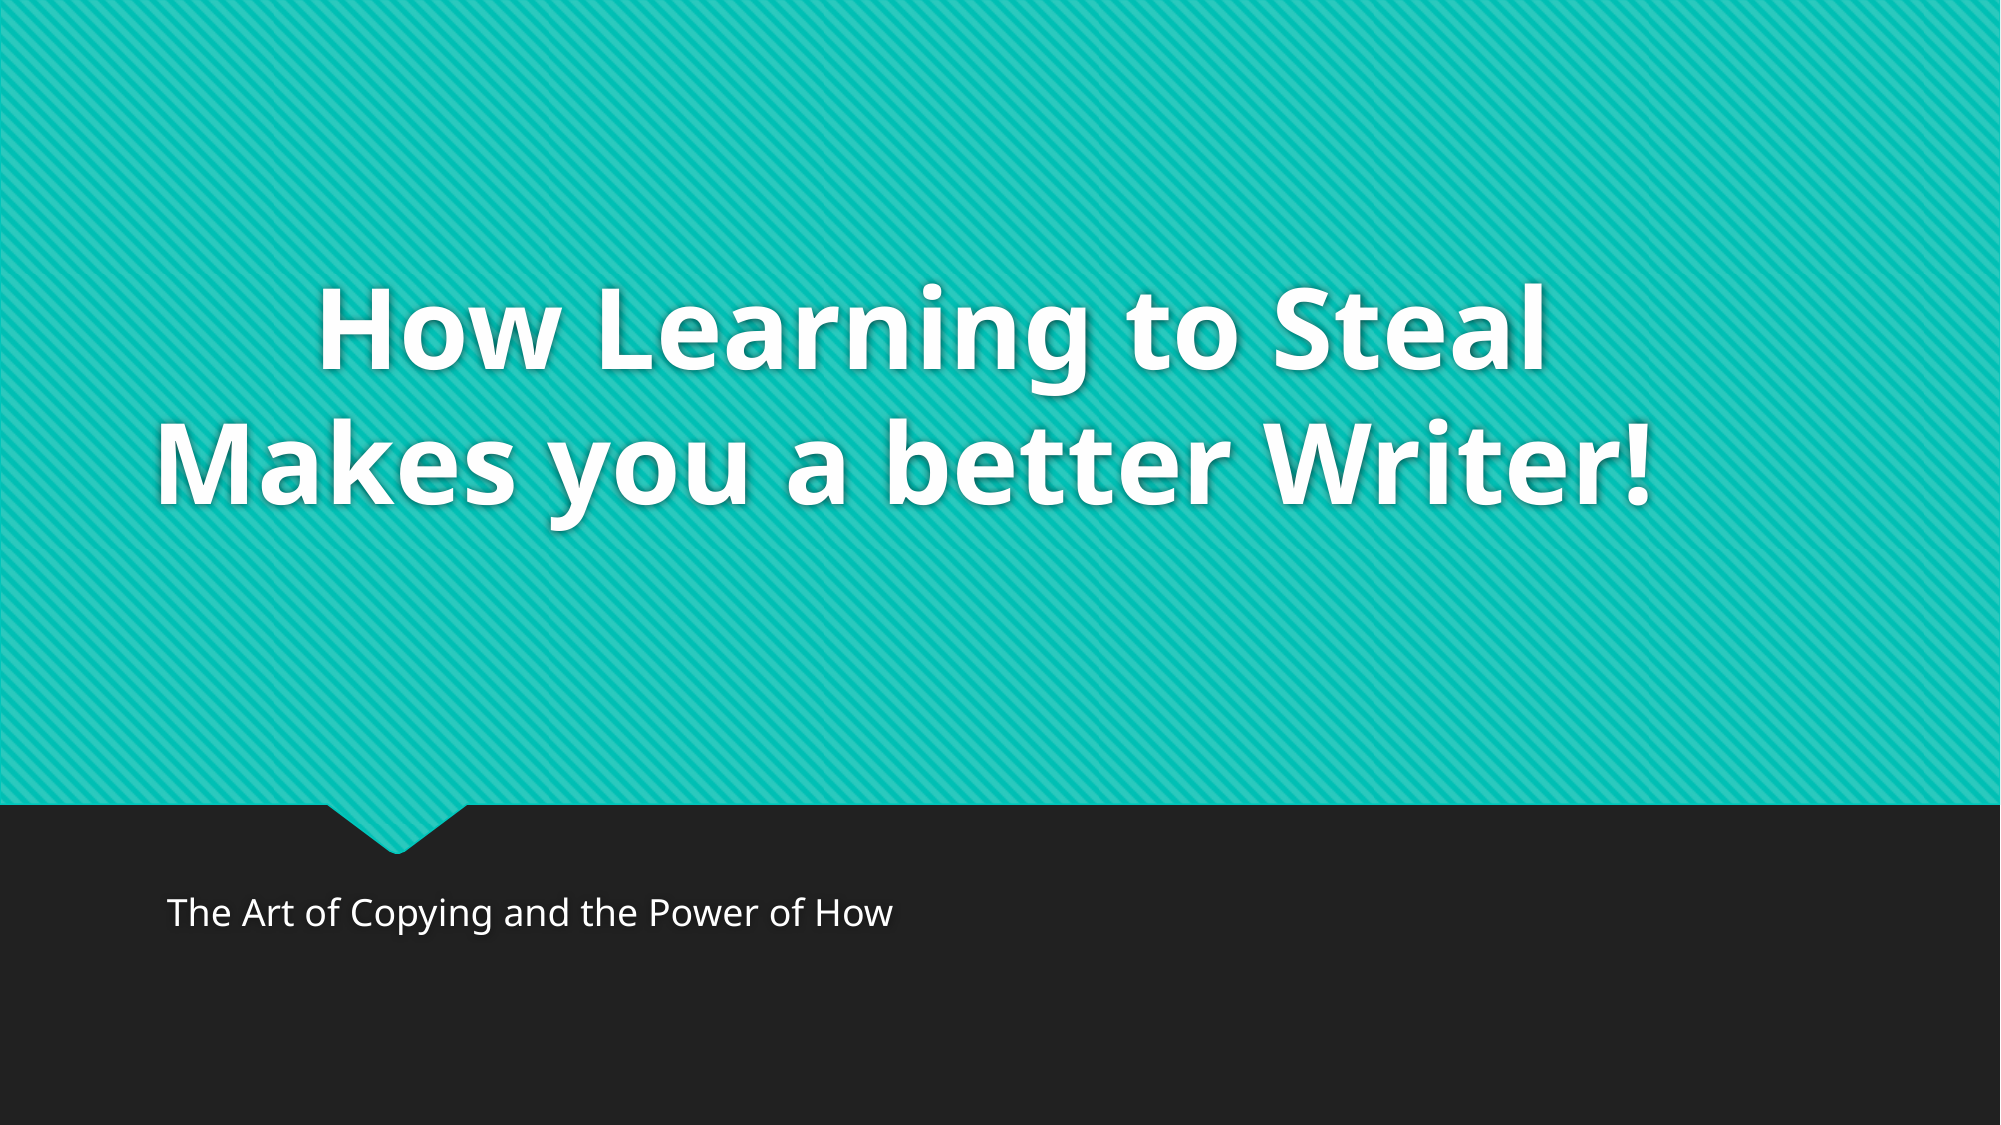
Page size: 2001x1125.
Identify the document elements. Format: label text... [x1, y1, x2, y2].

title How Learning to Steal Makes you a better Writer! [109, 196, 1756, 535]
subtitle The Art of Copying and the Power of How [151, 881, 1798, 954]
